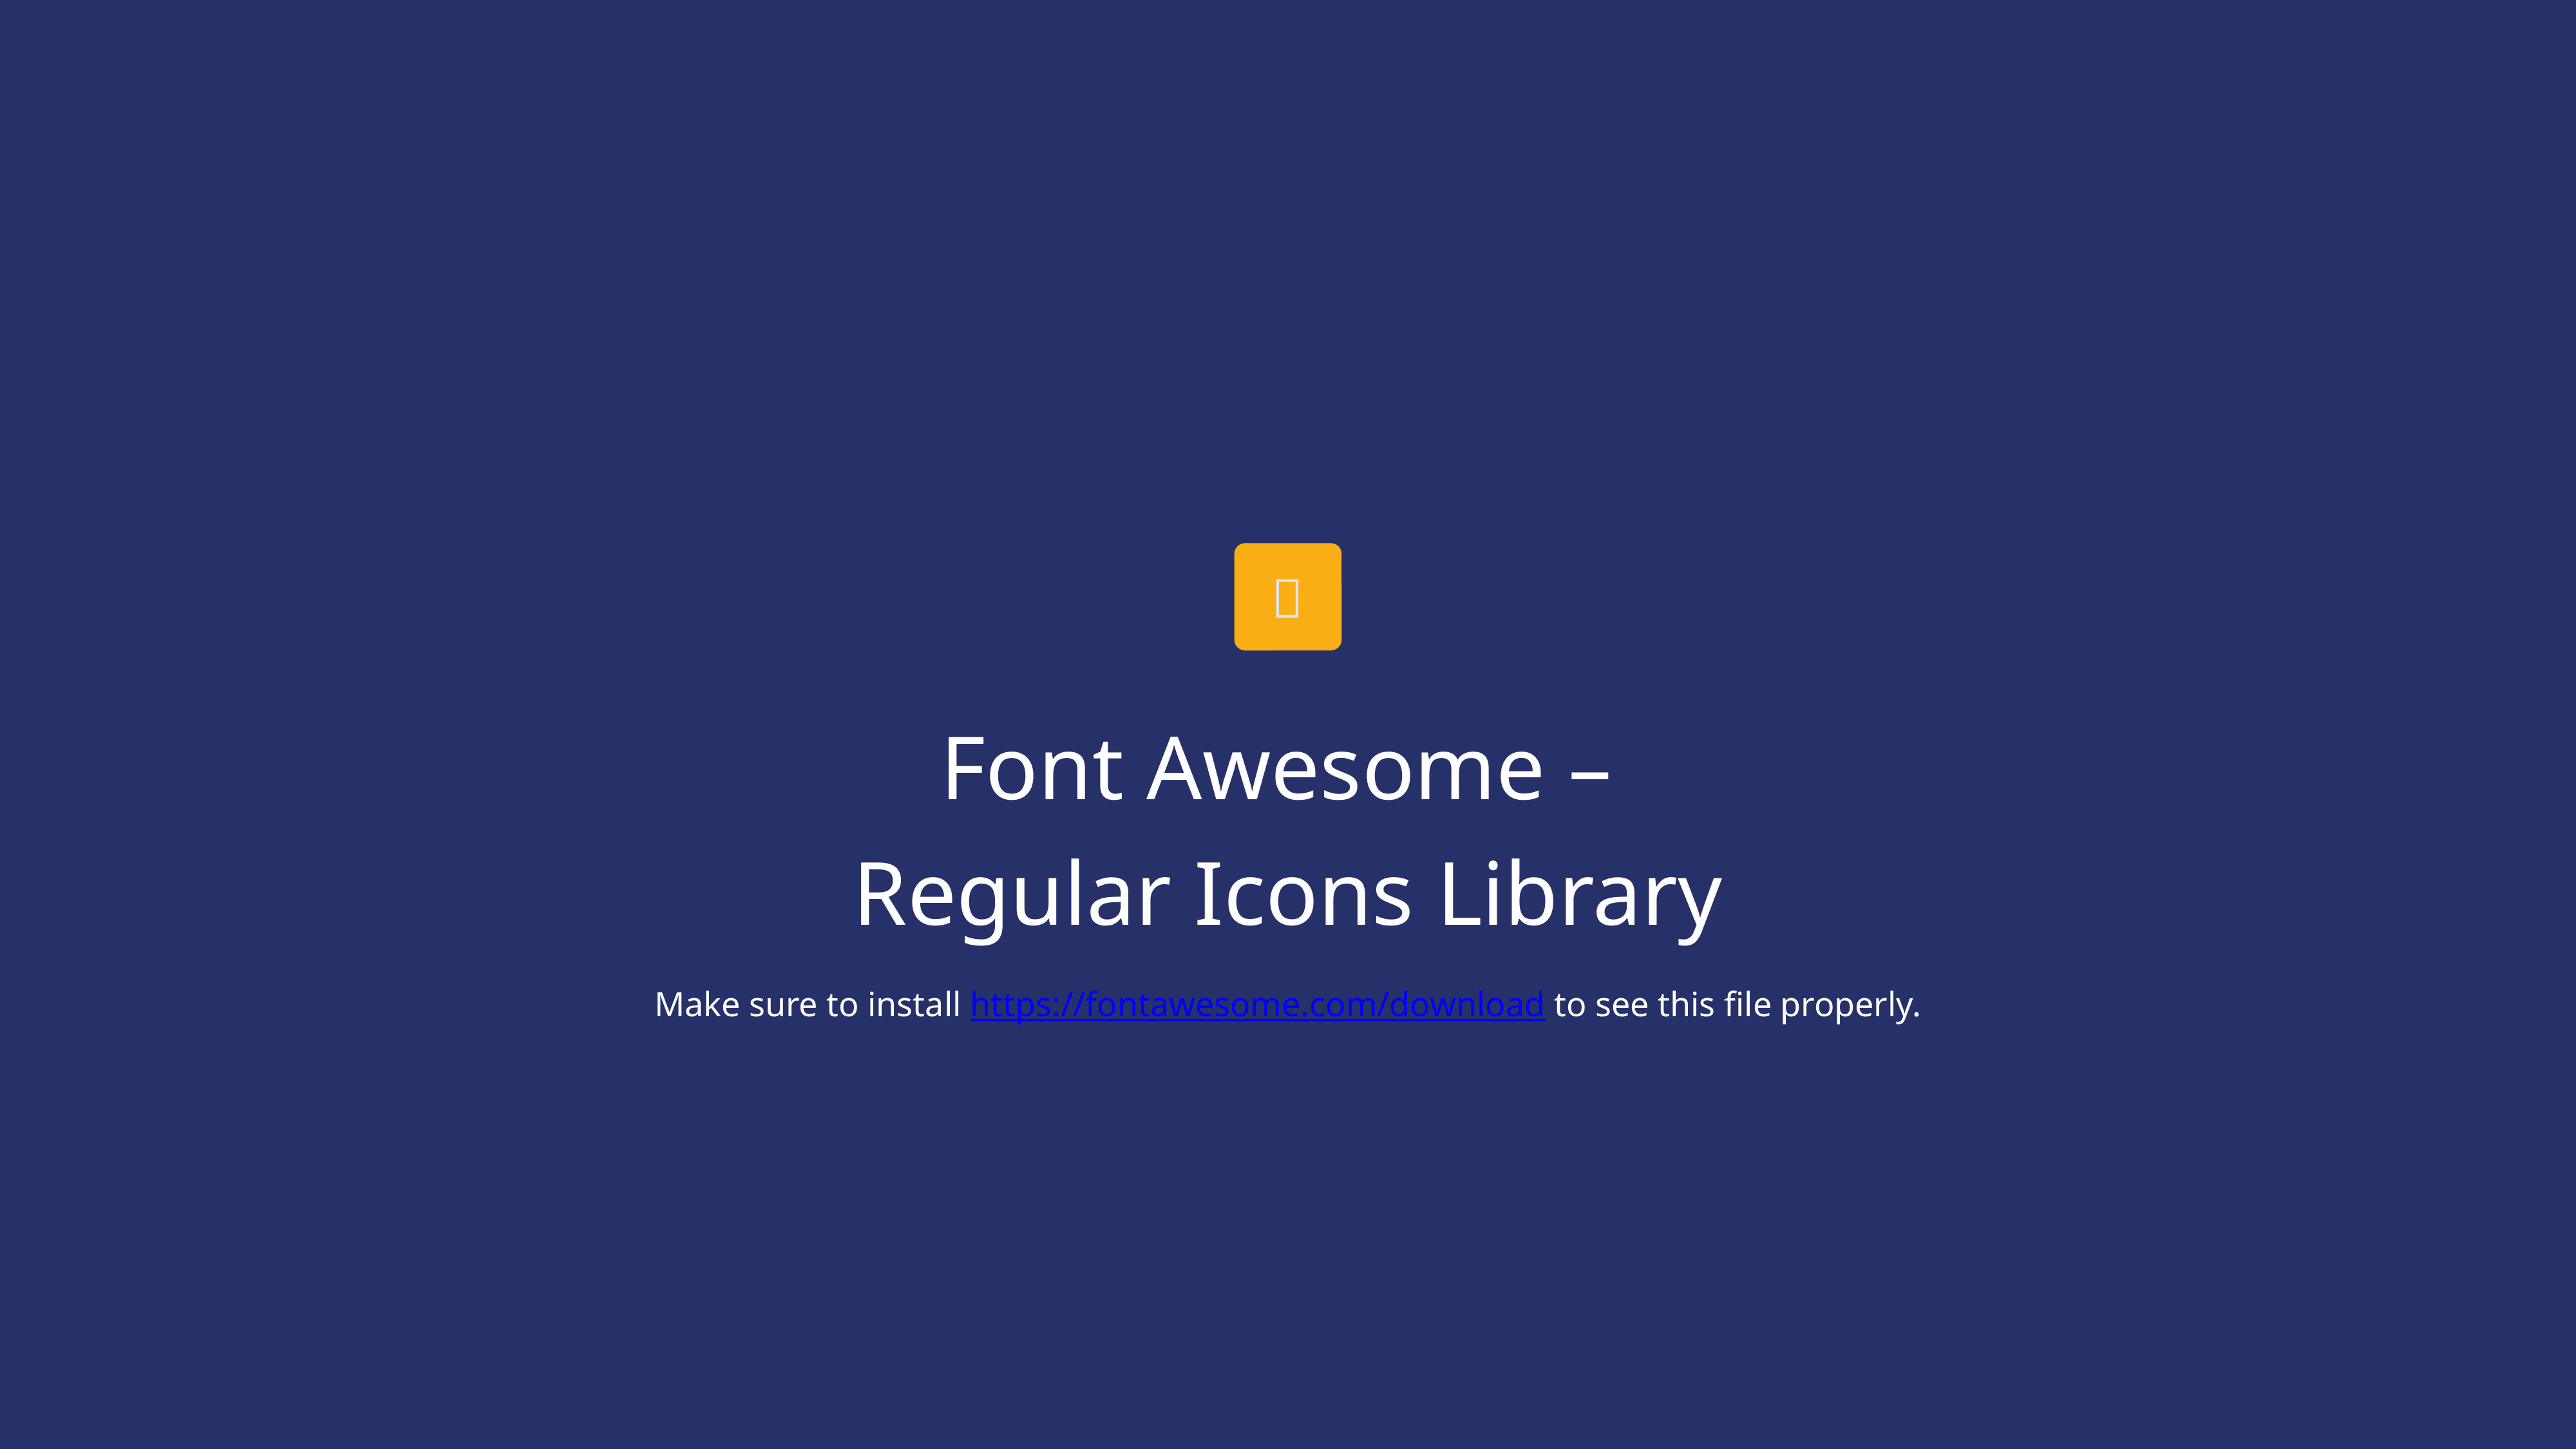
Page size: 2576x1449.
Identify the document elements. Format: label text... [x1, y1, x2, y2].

text_box Font Awesome – Regular Icons Library [523, 687, 2053, 947]
text_box [1234, 543, 1342, 651]
text_box  [1271, 564, 1305, 629]
text_box Make sure to install https://fontawesome.com/download to see this file properly. [523, 969, 2053, 1034]
